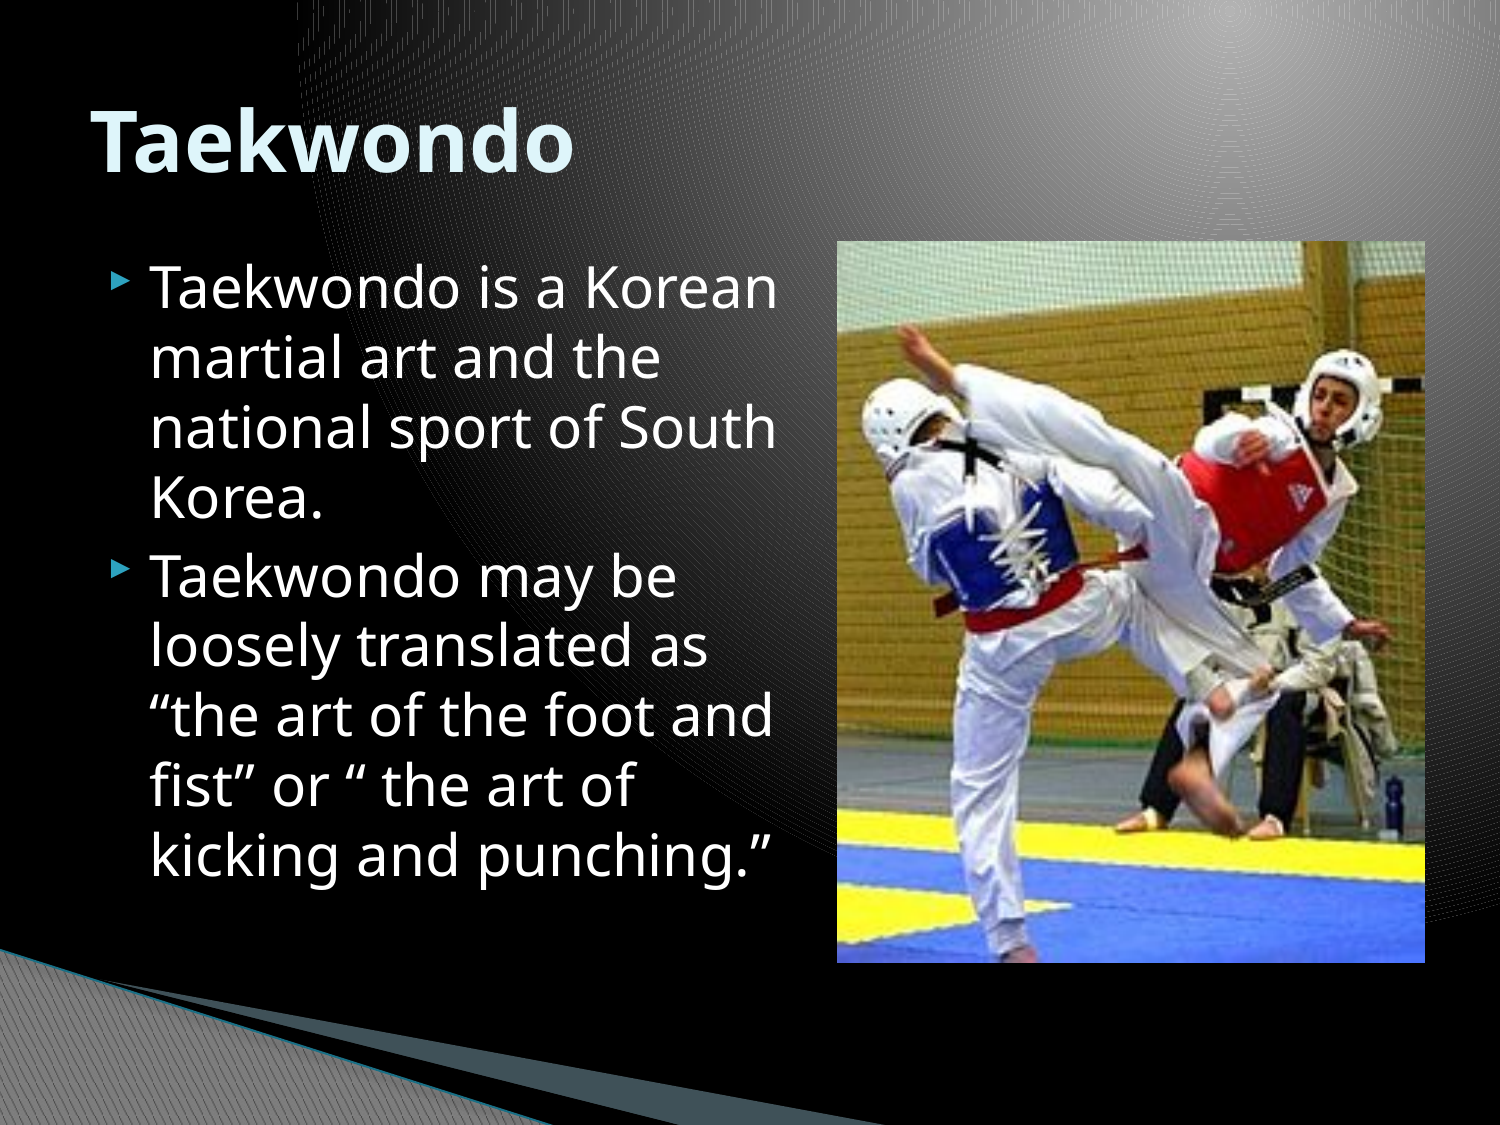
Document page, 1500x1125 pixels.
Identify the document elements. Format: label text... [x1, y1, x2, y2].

title Taekwondo [75, 45, 1425, 233]
list Taekwondo is a Korean martial art and the national sport of South Korea. Taekwondo may be loosely translated as “the art of the foot and fist” or “ the art of kicking and punching.” [75, 243, 825, 986]
picture [0, 952, 543, 1125]
picture [837, 240, 1426, 963]
